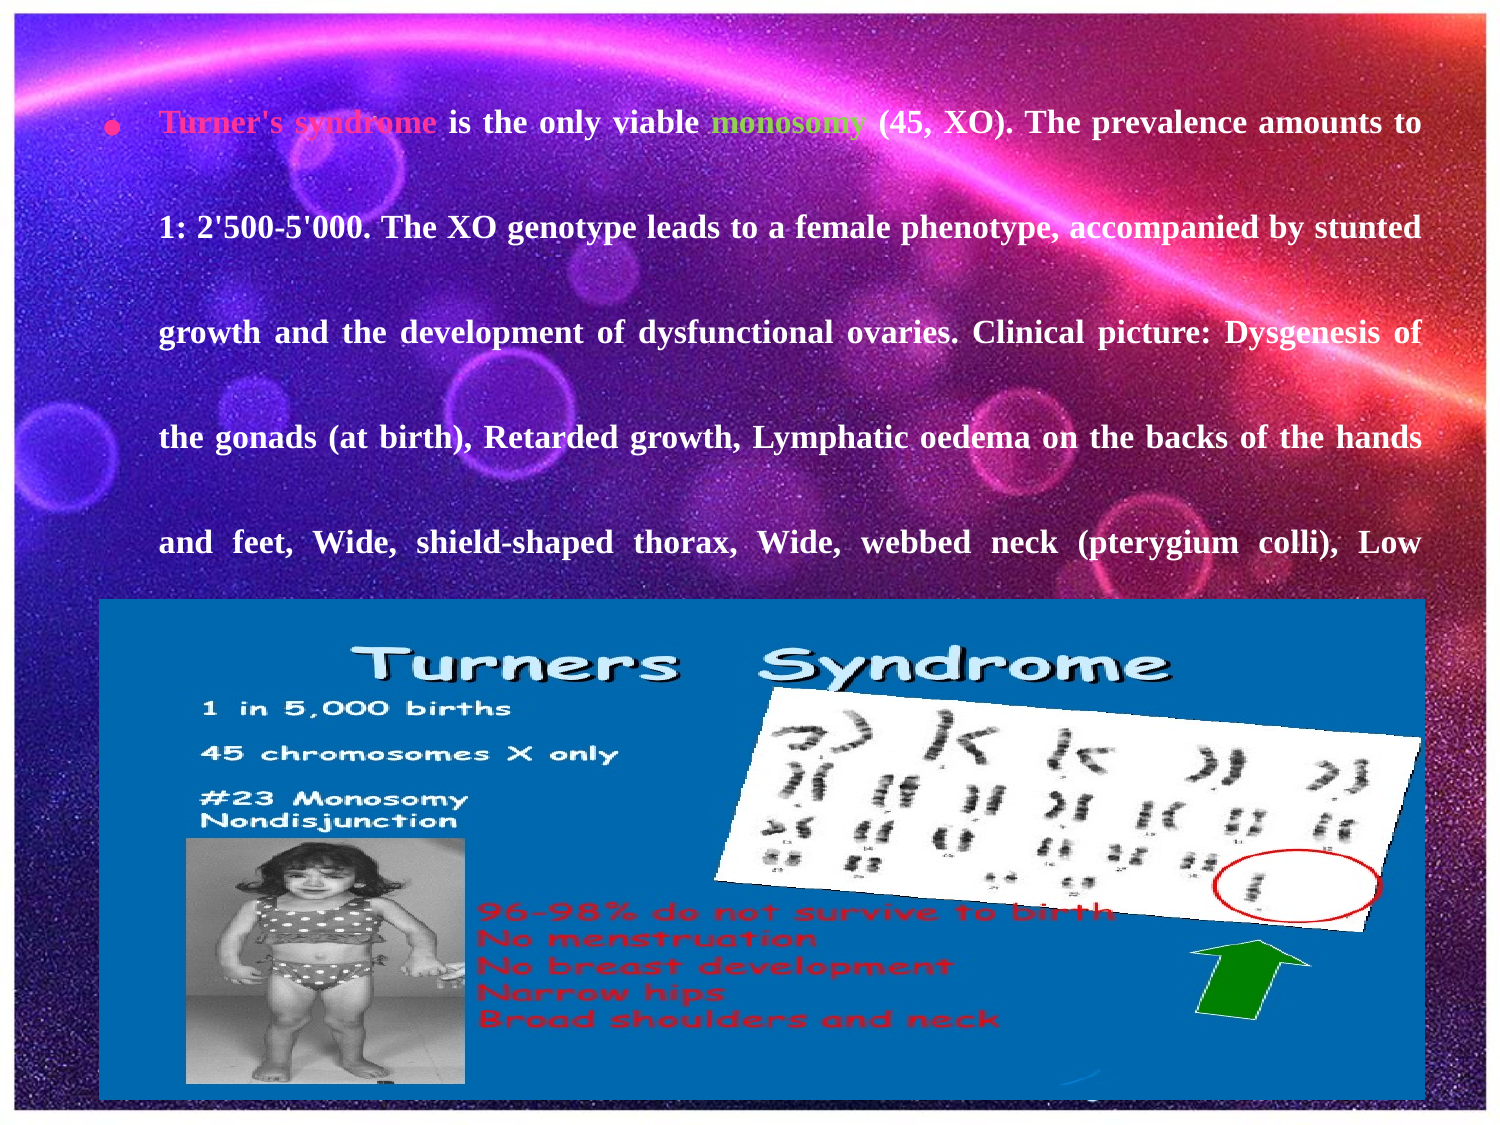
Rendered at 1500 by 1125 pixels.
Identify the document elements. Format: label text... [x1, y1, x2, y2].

picture [0, 0, 1500, 1125]
list Turner's syndrome is the only viable monosomy (45, XO). The prevalence amounts to 1: 2'500-5'000. The XO genotype leads to a female phenotype, accompanied by stunted growth and the development of dysfunctional ovaries. Clinical picture: Dysgenesis of the gonads (at birth), Retarded growth, Lymphatic oedema on the backs of the hands and feet, Wide, shield-shaped thorax, Wide, webbed neck (pterygium colli), Low hairline Typical face (sphinx), Frequent aortic coarctation, pulmonary stenosis and Renal abnormalities. [87, 50, 1438, 793]
